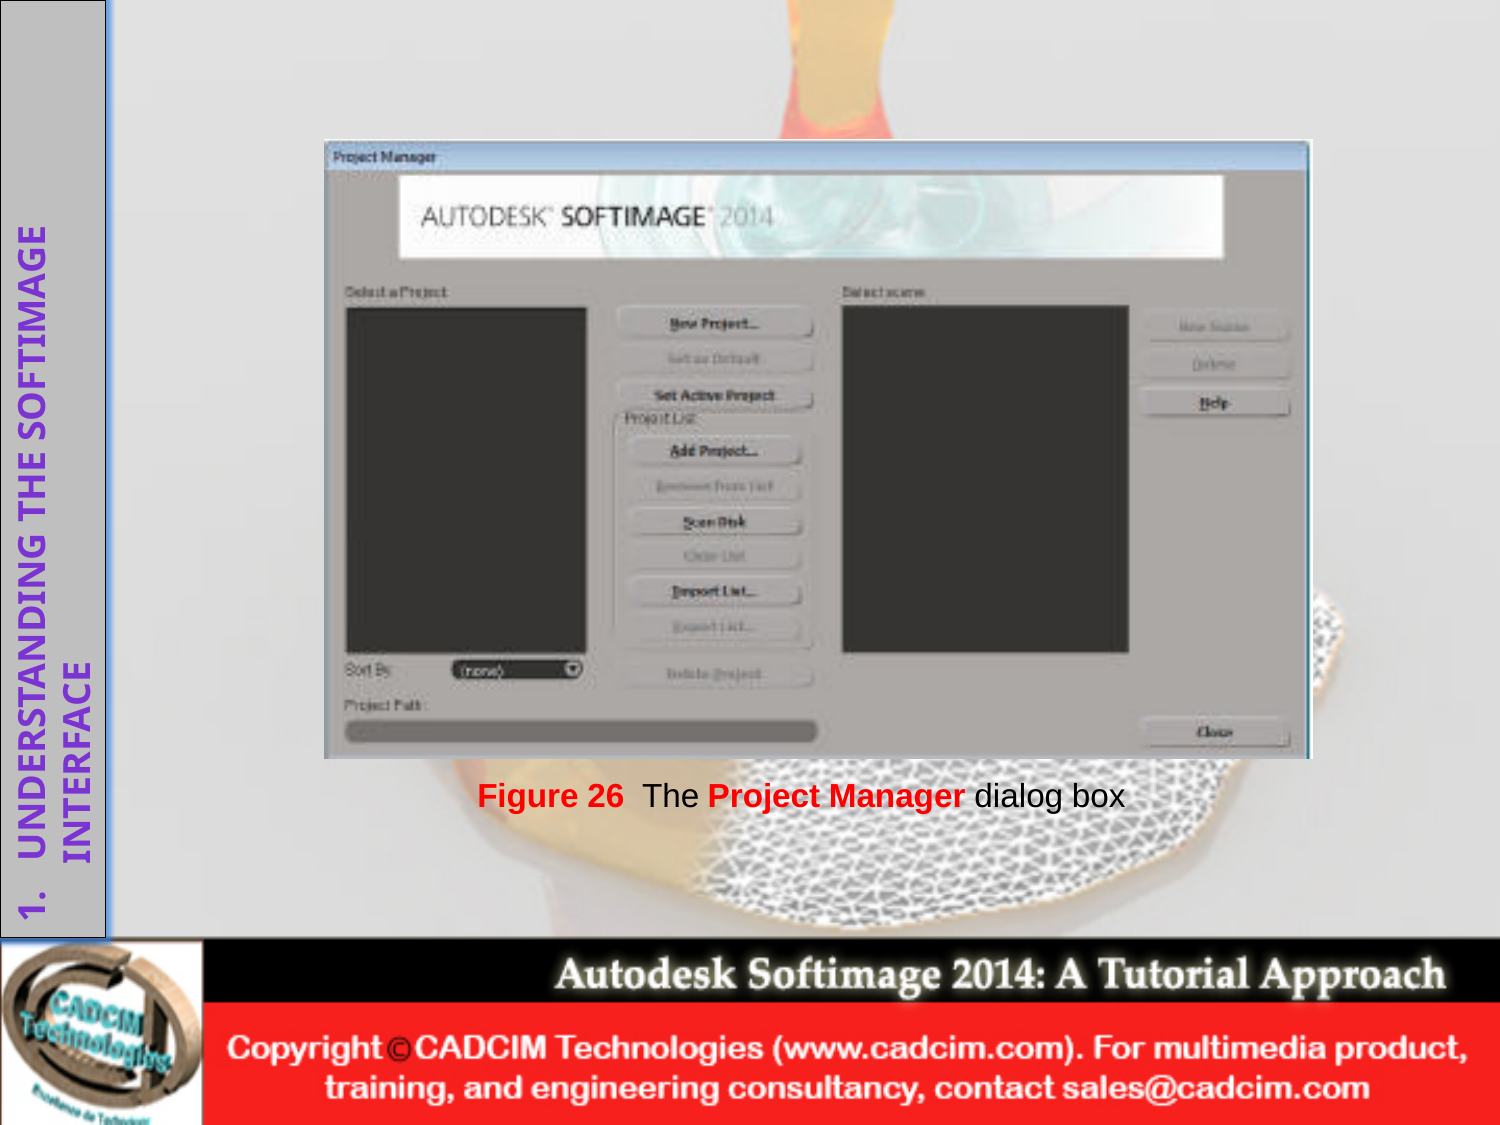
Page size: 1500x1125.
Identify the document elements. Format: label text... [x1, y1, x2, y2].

text_box Figure 26 The Project Manager dialog box [462, 767, 1188, 823]
picture [0, 0, 1500, 1125]
